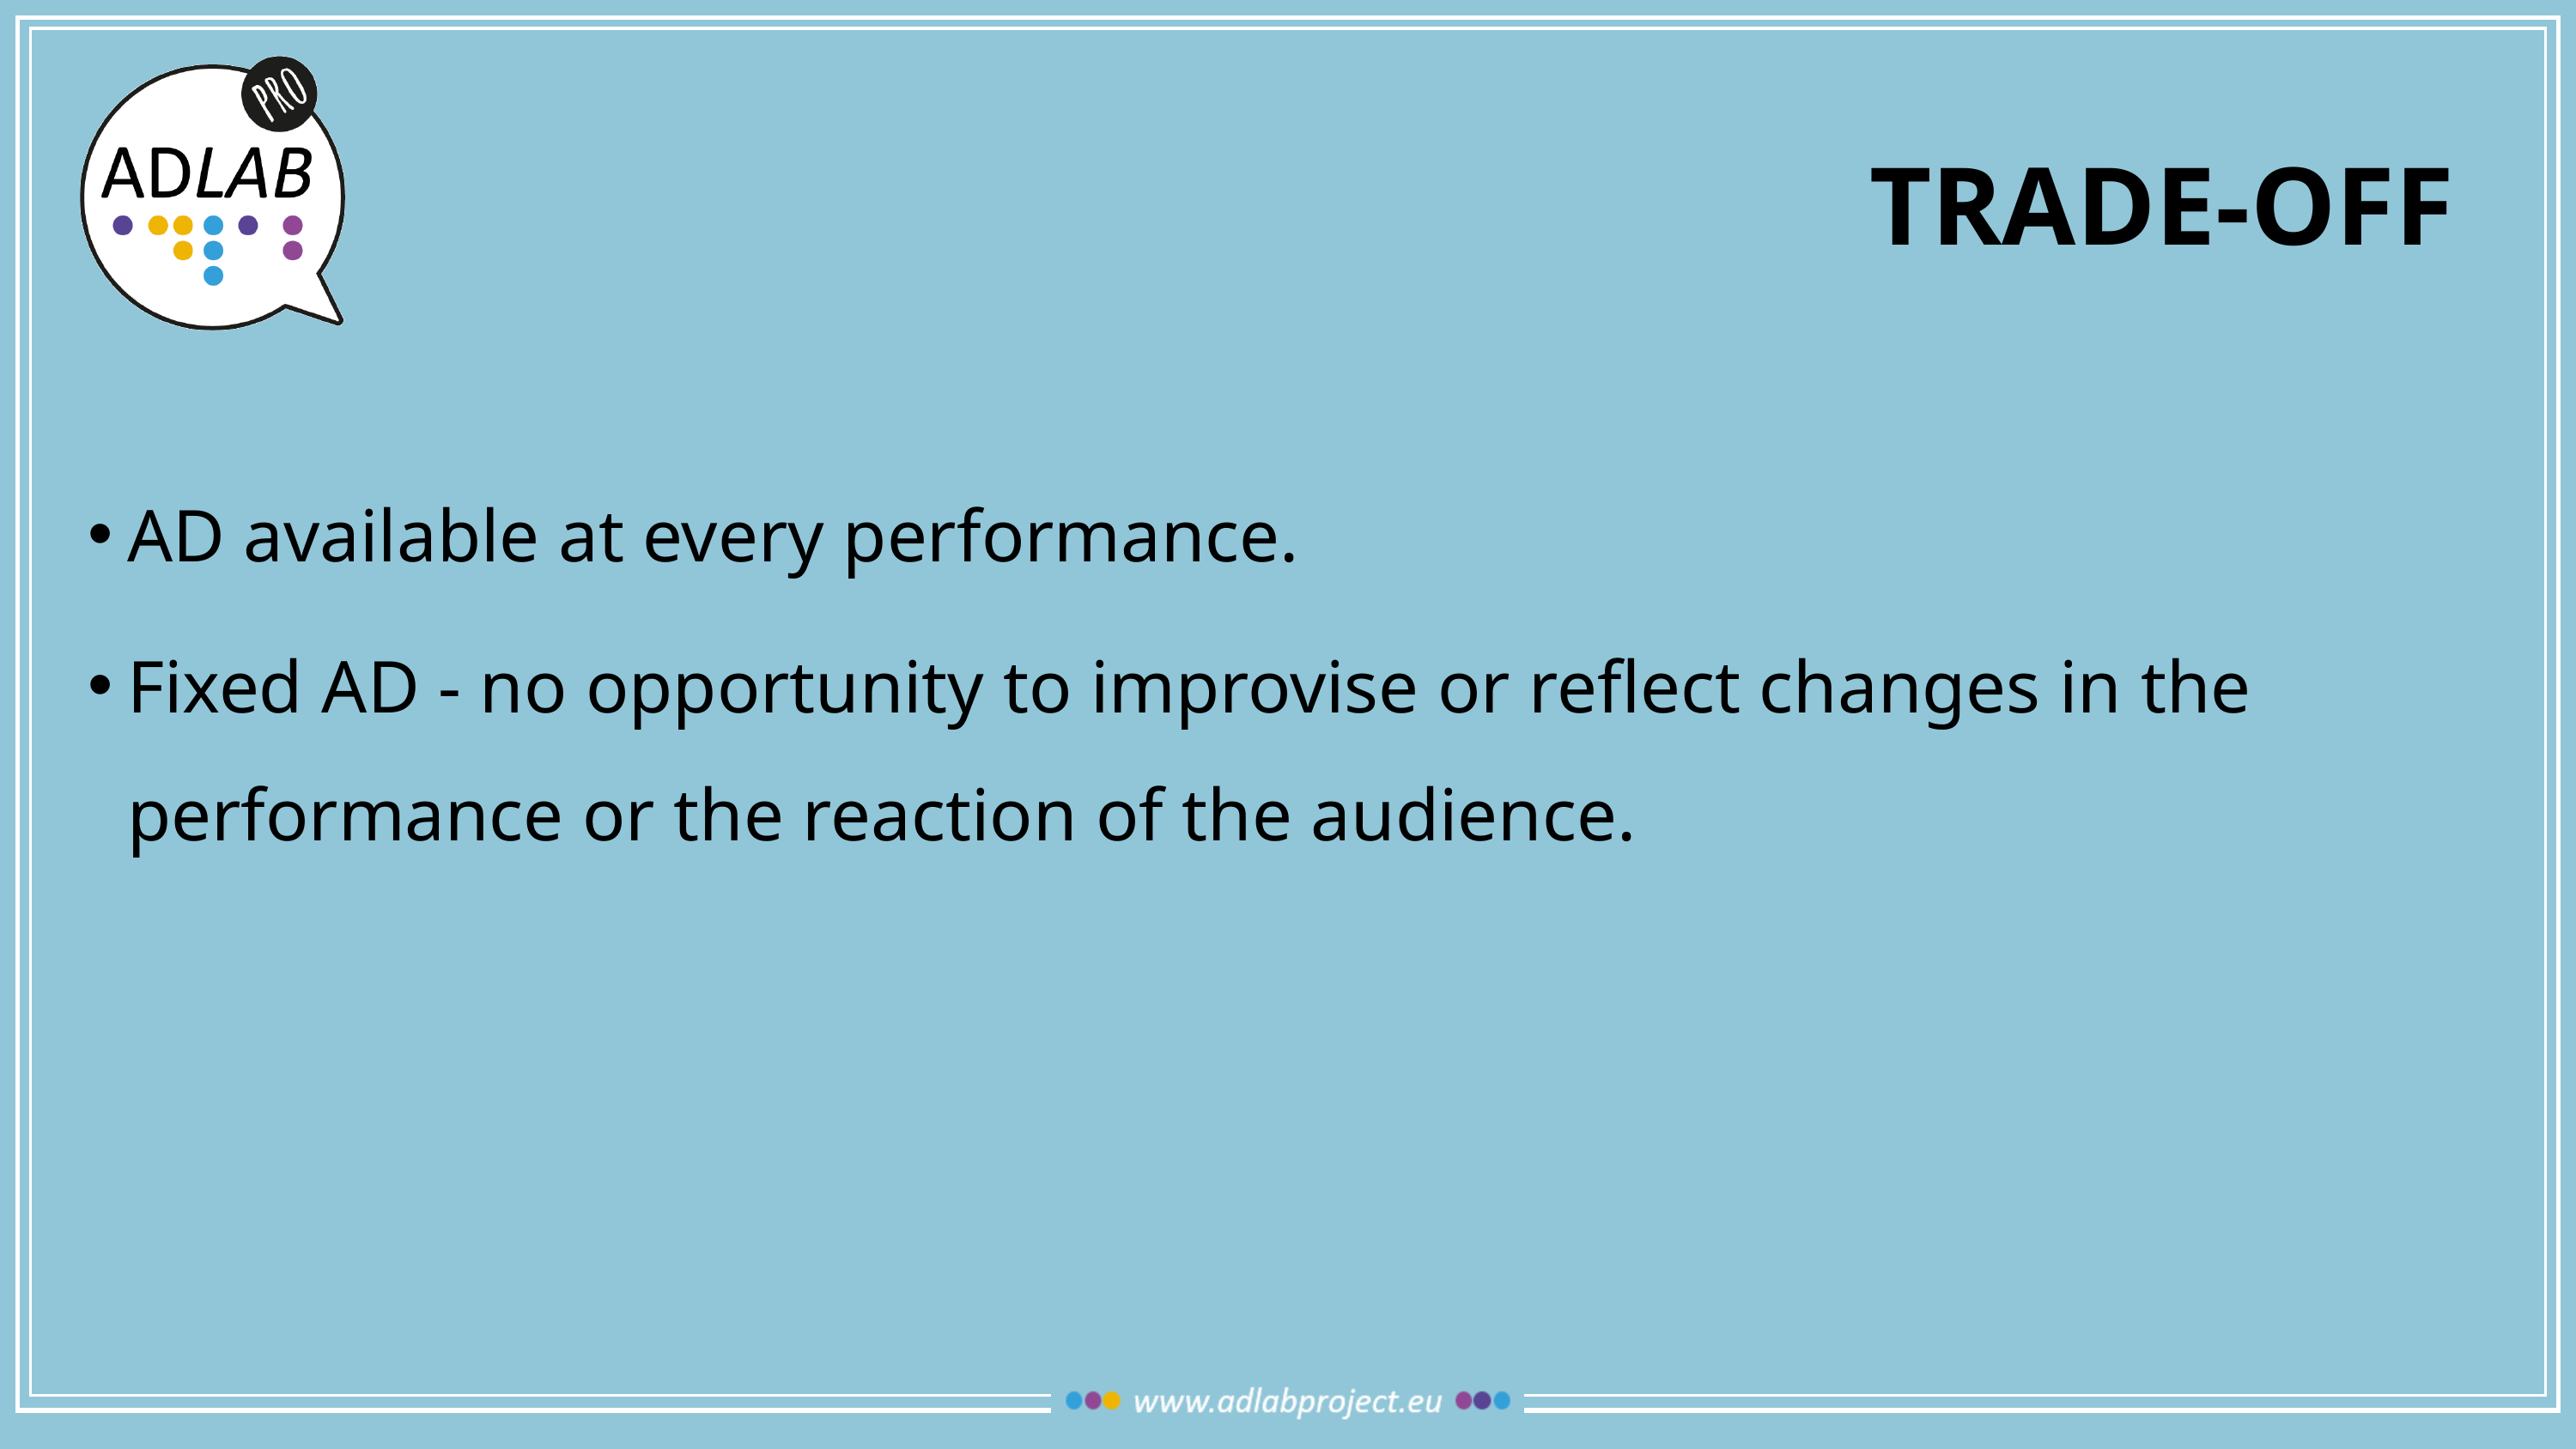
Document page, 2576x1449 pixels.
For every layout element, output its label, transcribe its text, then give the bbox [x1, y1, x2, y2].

picture [1051, 1378, 1524, 1429]
title Trade-off [384, 70, 2467, 351]
picture [72, 49, 353, 330]
list AD available at every performance. Fixed AD - no opportunity to improvise or reflect changes in the performance or the reaction of the audience. [75, 440, 2501, 1122]
